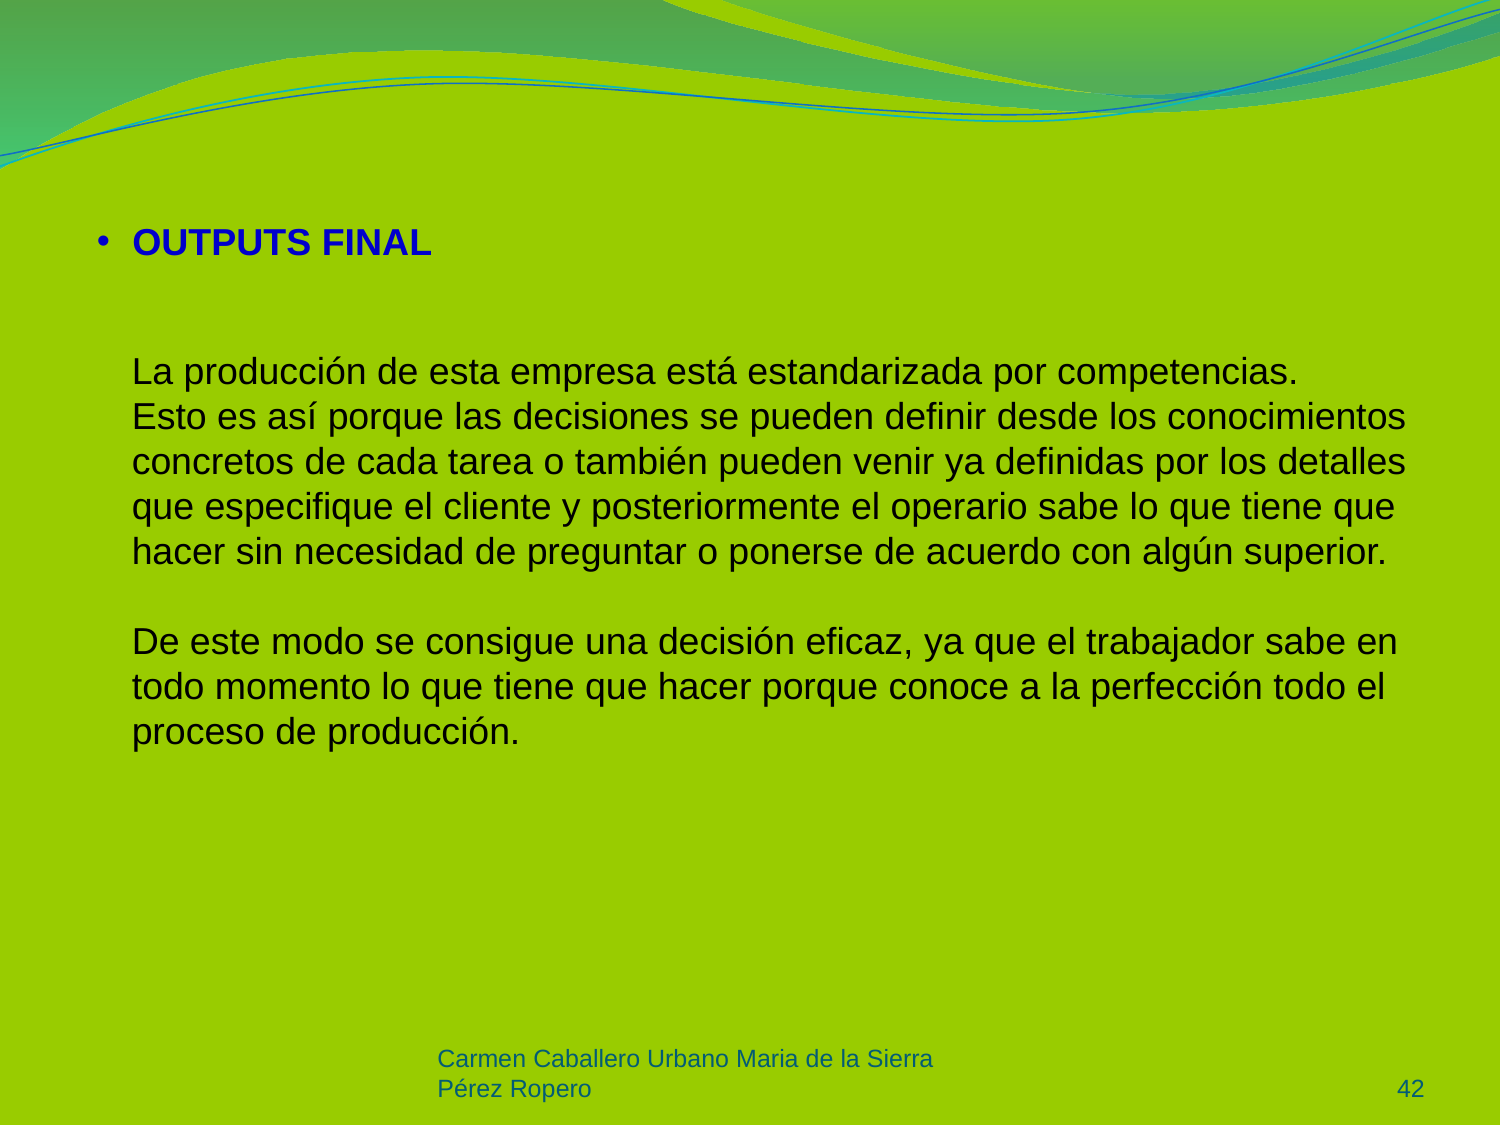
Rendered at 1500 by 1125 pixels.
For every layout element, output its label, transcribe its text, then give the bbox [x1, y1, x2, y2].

text_box La producción de esta empresa está estandarizada por competencias. Esto es así porque las decisiones se pueden definir desde los conocimientos concretos de cada tarea o también pueden venir ya definidas por los detalles que especifique el cliente y posteriormente el operario sabe lo que tiene que hacer sin necesidad de preguntar o ponerse de acuerdo con algún superior. De este modo se consigue una decisión eficaz, ya que el trabajador sabe en todo momento lo que tiene que hacer porque conoce a la perfección todo el proceso de producción. [117, 339, 1453, 760]
footer Carmen Caballero Urbano Maria de la Sierra Pérez Ropero [437, 1042, 988, 1103]
text_box OUTPUTS FINAL [82, 210, 1442, 271]
slide_number 42 [1299, 1042, 1425, 1103]
